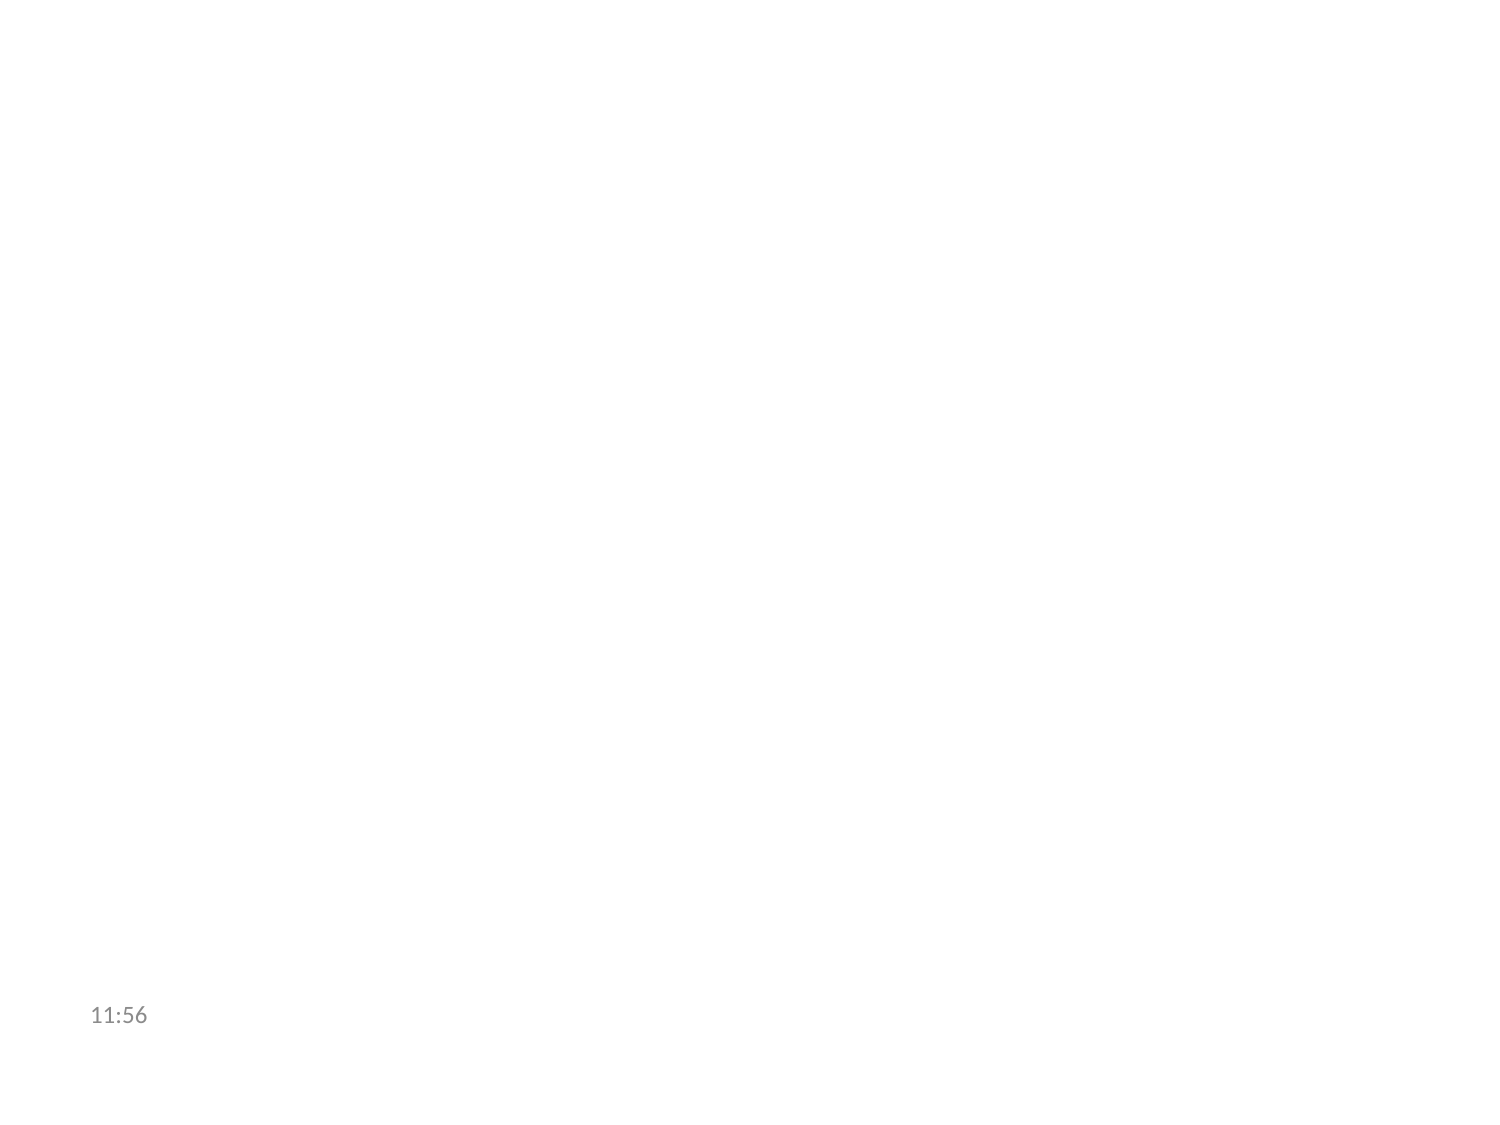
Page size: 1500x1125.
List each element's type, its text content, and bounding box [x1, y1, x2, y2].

text_box 15:35 [75, 983, 425, 1044]
